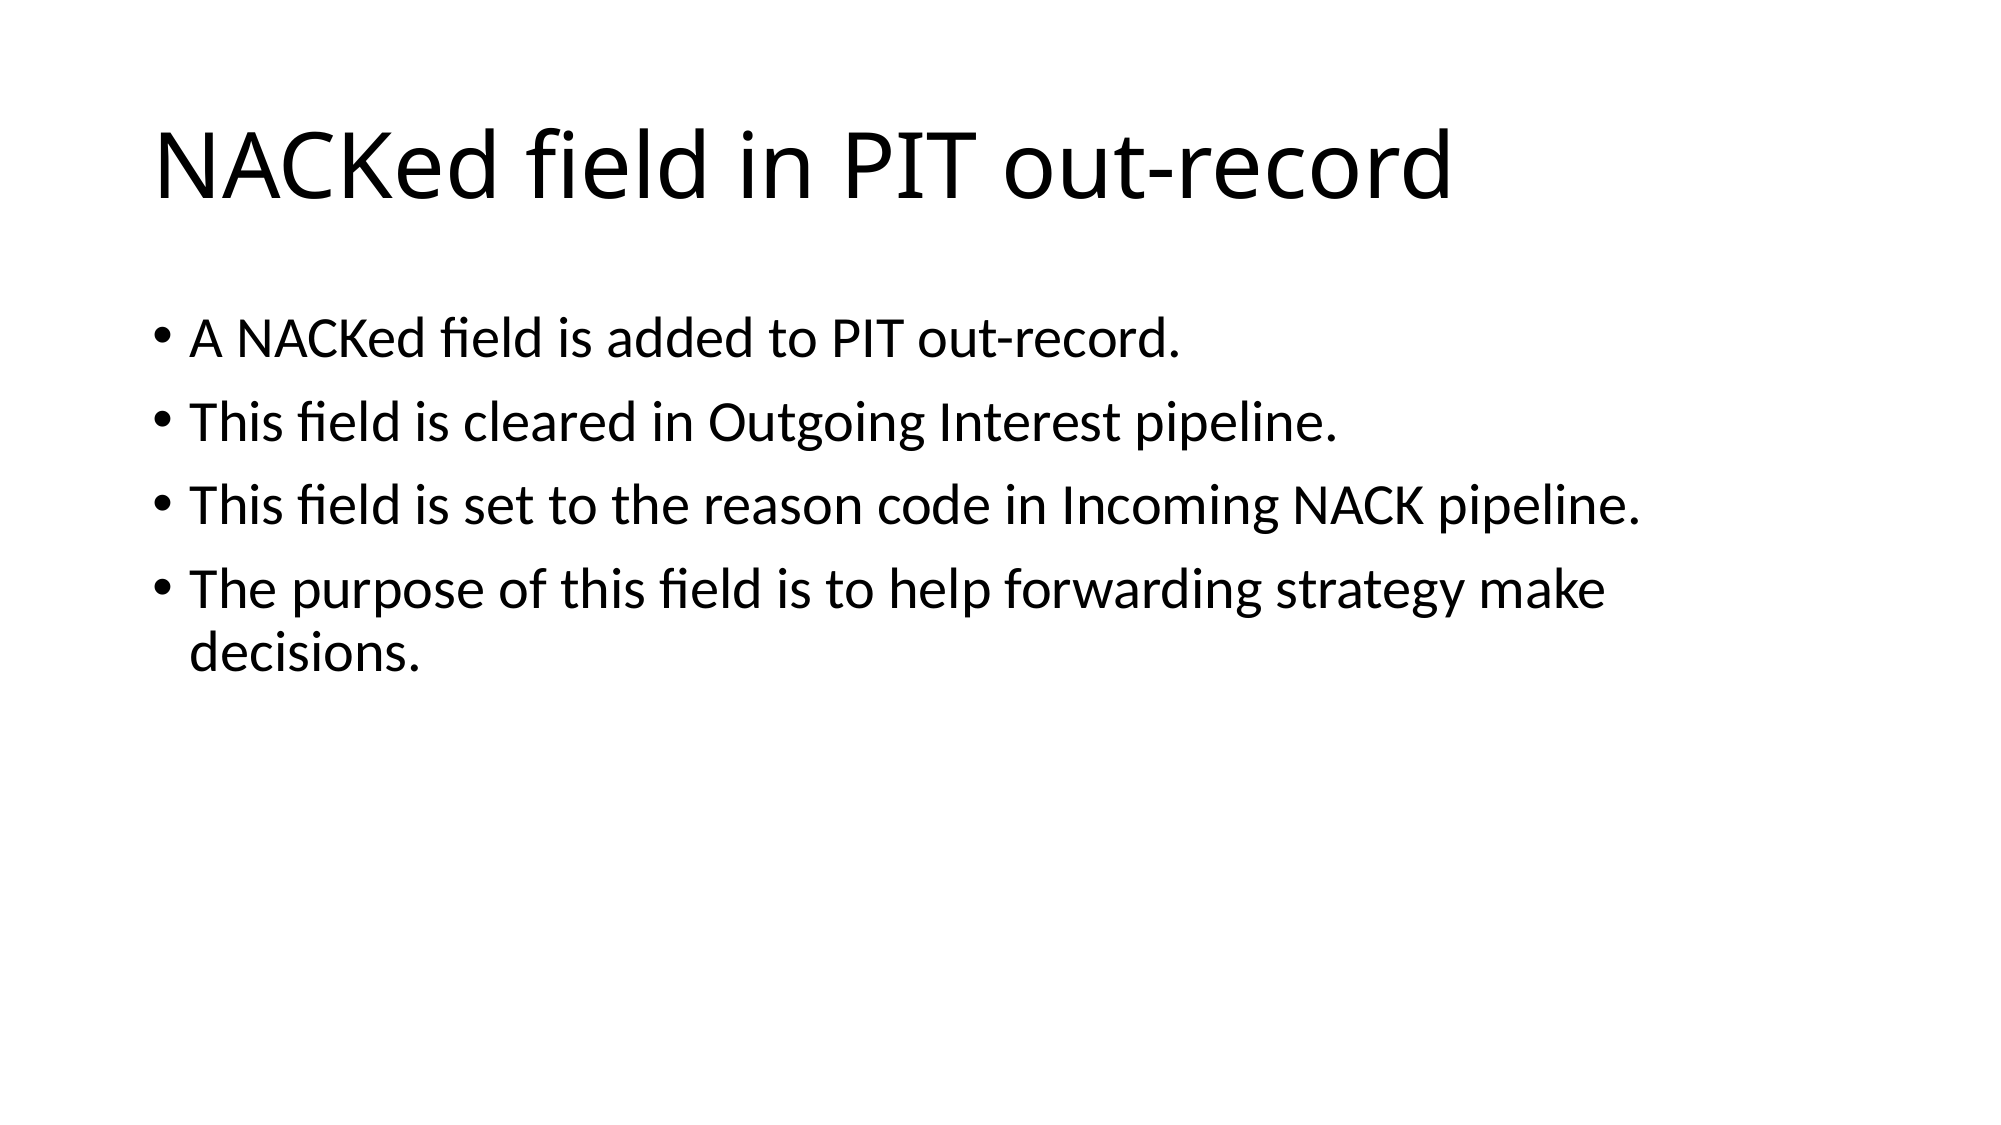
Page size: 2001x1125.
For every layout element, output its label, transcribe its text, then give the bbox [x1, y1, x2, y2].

title NACKed field in PIT out-record [137, 59, 1863, 278]
list A NACKed field is added to PIT out-record. This field is cleared in Outgoing Interest pipeline. This field is set to the reason code in Incoming NACK pipeline. The purpose of this field is to help forwarding strategy make decisions. [137, 299, 1863, 1014]
